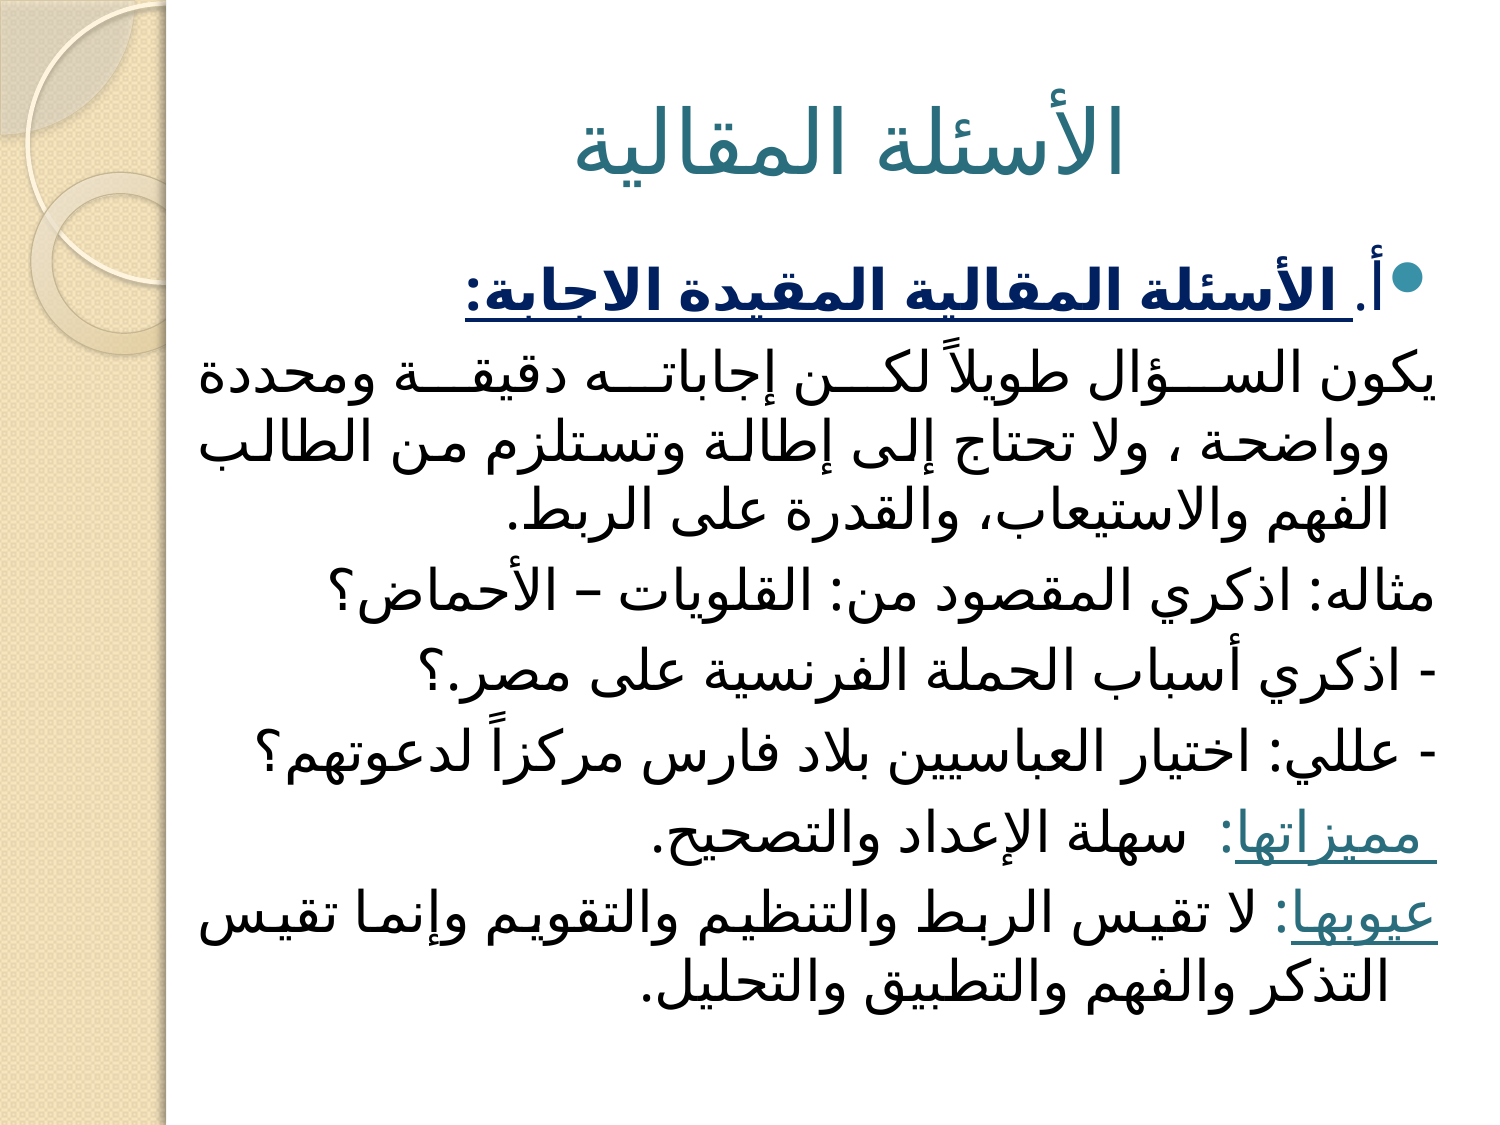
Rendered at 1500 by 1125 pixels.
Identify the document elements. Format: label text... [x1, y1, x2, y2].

list أ. الأسئلة المقالية المقيدة الاجابة: يكون السؤال طويلاً لكن إجاباته دقيقة ومحددة وواضحة ، ولا تحتاج إلى إطالة وتستلزم من الطالب الفهم والاستيعاب، والقدرة على الربط. مثاله: اذكري المقصود من: القلويات – الأحماض؟ - اذكري أسباب الحملة الفرنسية على مصر.؟ - عللي: اختيار العباسيين بلاد فارس مركزاً لدعوتهم؟ مميزاتها: سهلة الإعداد والتصحيح. عيوبها: لا تقيس الربط والتنظيم والتقويم وإنما تقيس التذكر والفهم والتطبيق والتحليل. [183, 237, 1466, 1025]
title الأسئلة المقالية [235, 45, 1466, 233]
